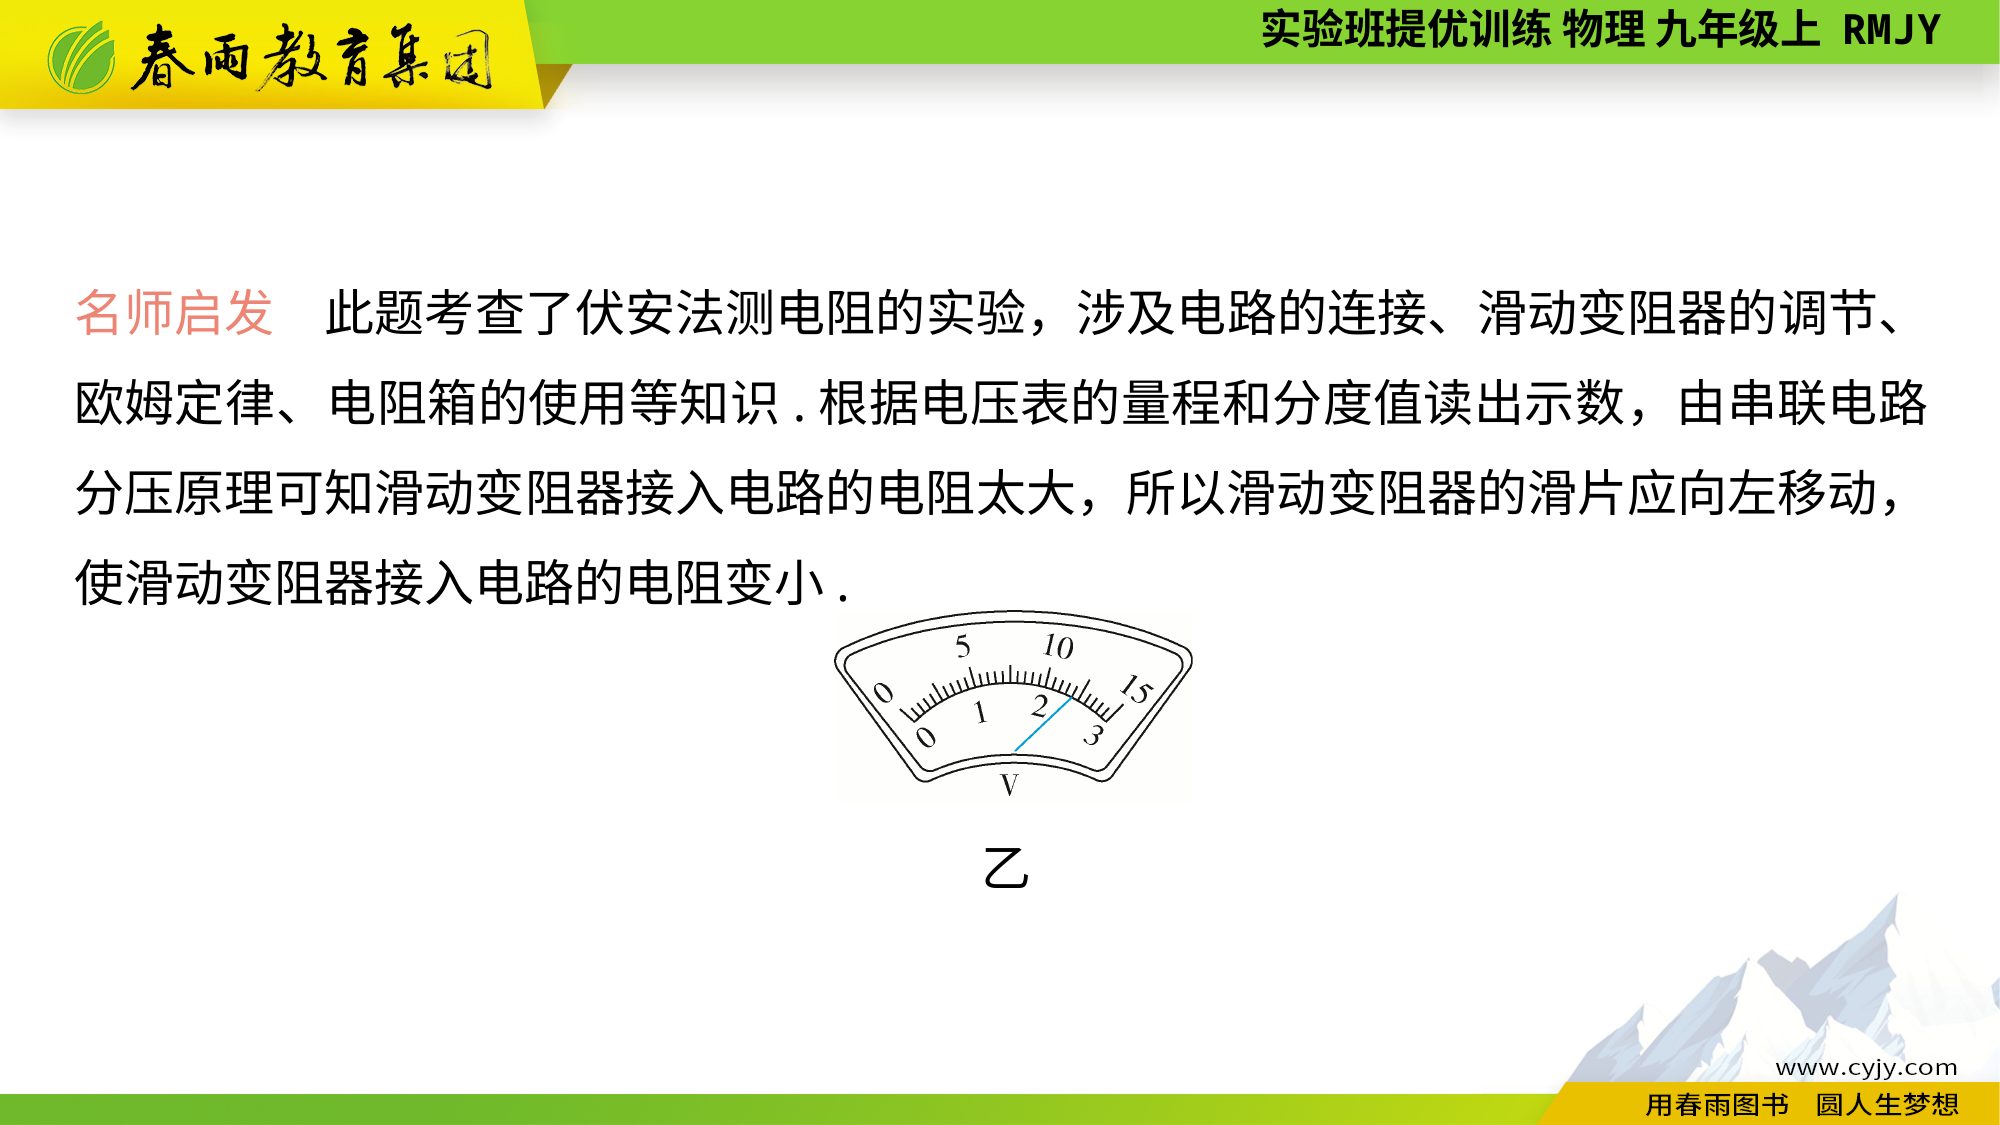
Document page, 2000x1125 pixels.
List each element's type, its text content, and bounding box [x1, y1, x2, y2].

picture [0, 0, 2000, 1125]
list 名师启发 此题考查了伏安法测电阻的实验，涉及电路的连接、滑动变阻器的调节、欧姆定律、电阻箱的使用等知识.根据电压表的量程和分度值读出示数，由串联电路分压原理可知滑动变阻器接入电路的电阻太大，所以滑动变阻器的滑片应向左移动，使滑动变阻器接入电路的电阻变小. [59, 243, 1944, 611]
text_box 乙 [966, 813, 1047, 904]
